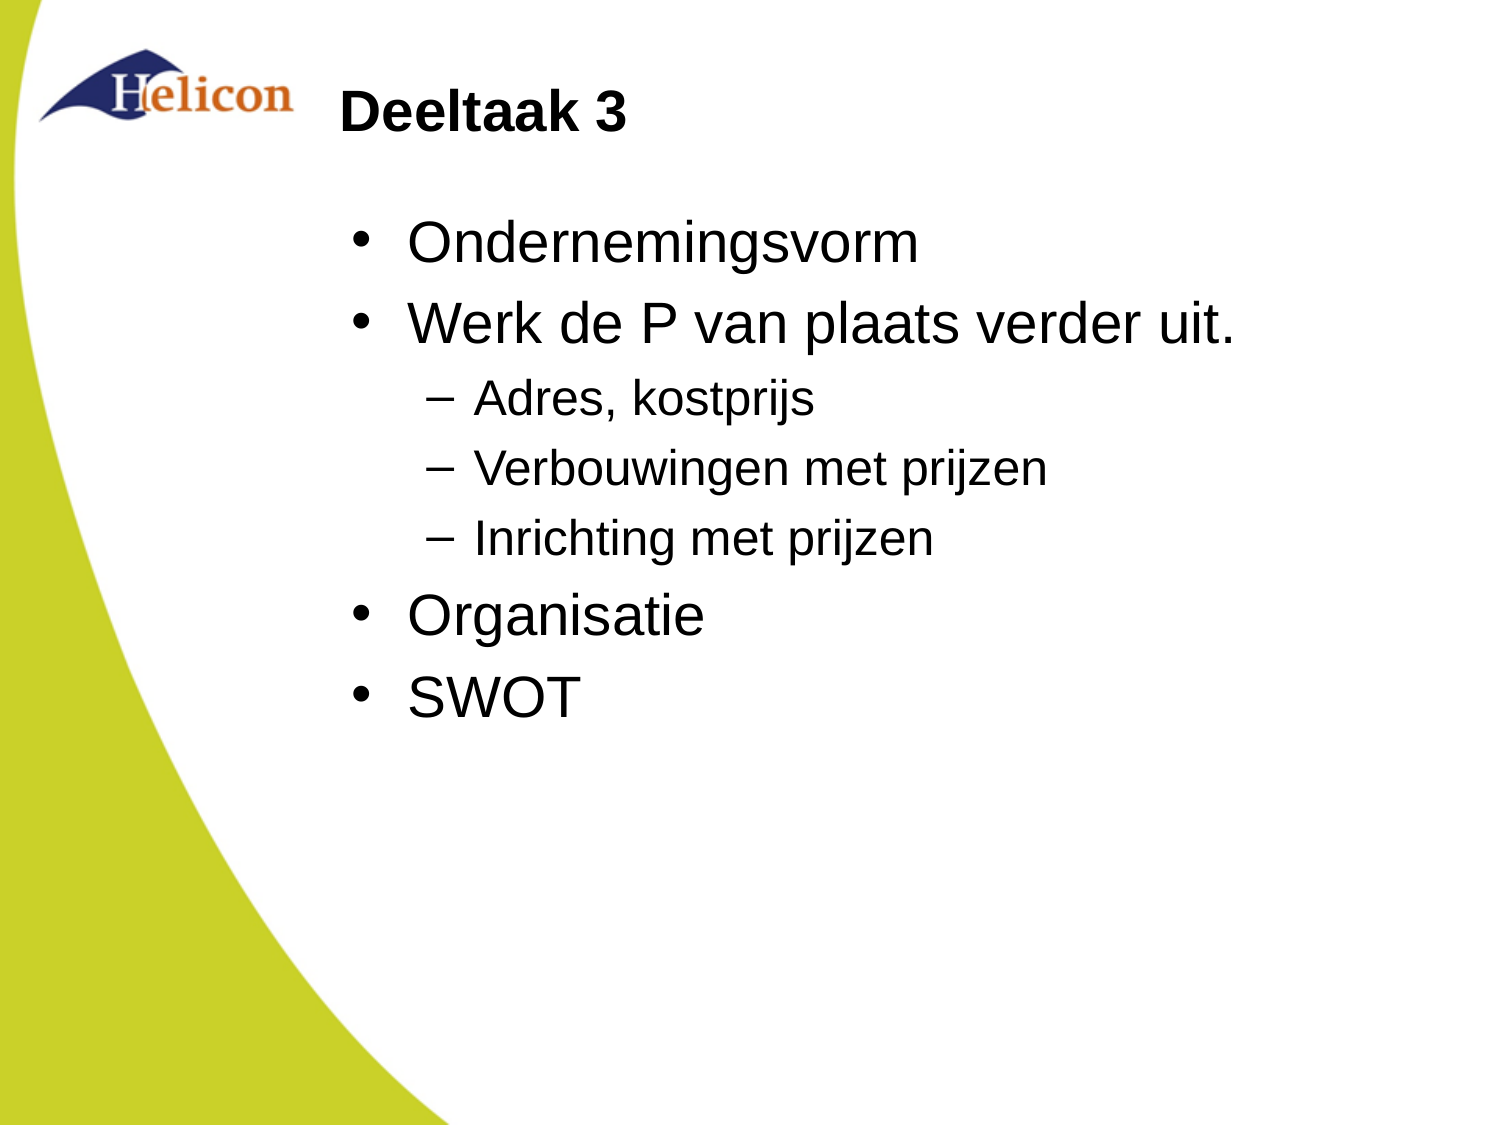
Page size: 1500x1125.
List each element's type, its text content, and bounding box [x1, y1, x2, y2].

list Ondernemingsvorm Werk de P van plaats verder uit. Adres, kostprijs Verbouwingen met prijzen Inrichting met prijzen Organisatie SWOT [336, 196, 1425, 1005]
title Deeltaak 3 [324, 54, 1415, 161]
picture [0, 0, 1500, 1125]
